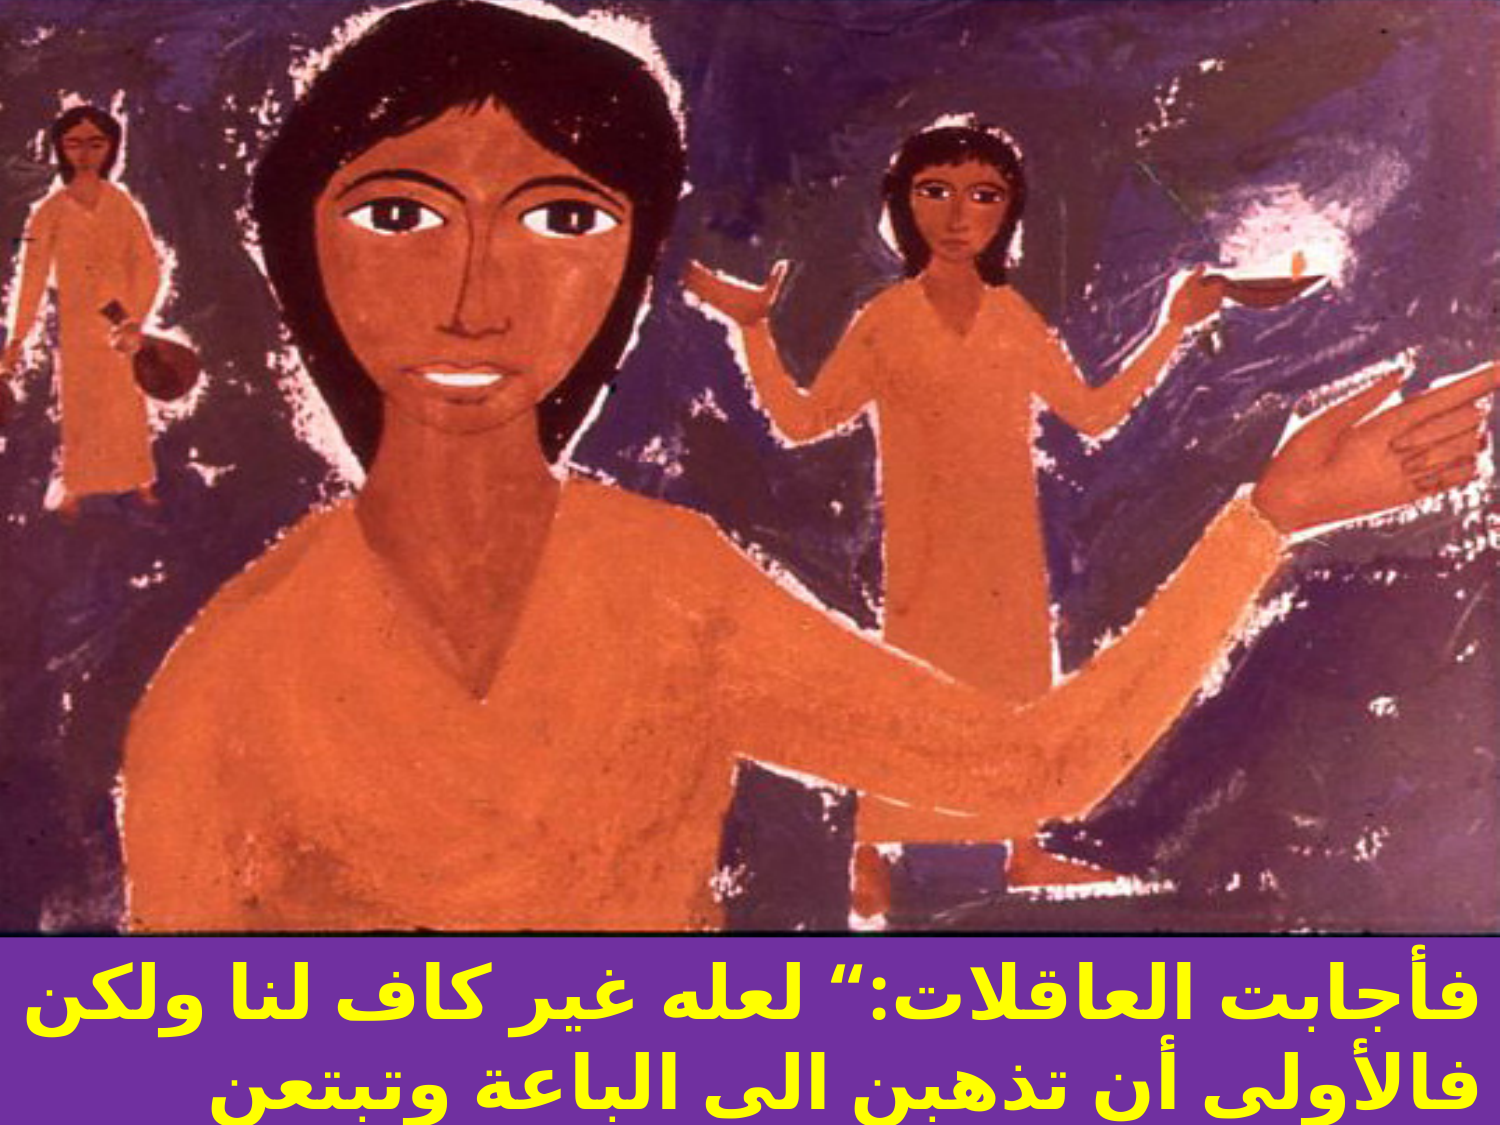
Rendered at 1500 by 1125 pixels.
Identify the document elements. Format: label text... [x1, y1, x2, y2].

picture [0, 0, 1500, 938]
text_box فأجابت العاقلات:“ لعله غير كاف لنا ولكن فالأولى أن تذهبن الى الباعة وتبتعن لكن“. [0, 946, 1500, 1125]
